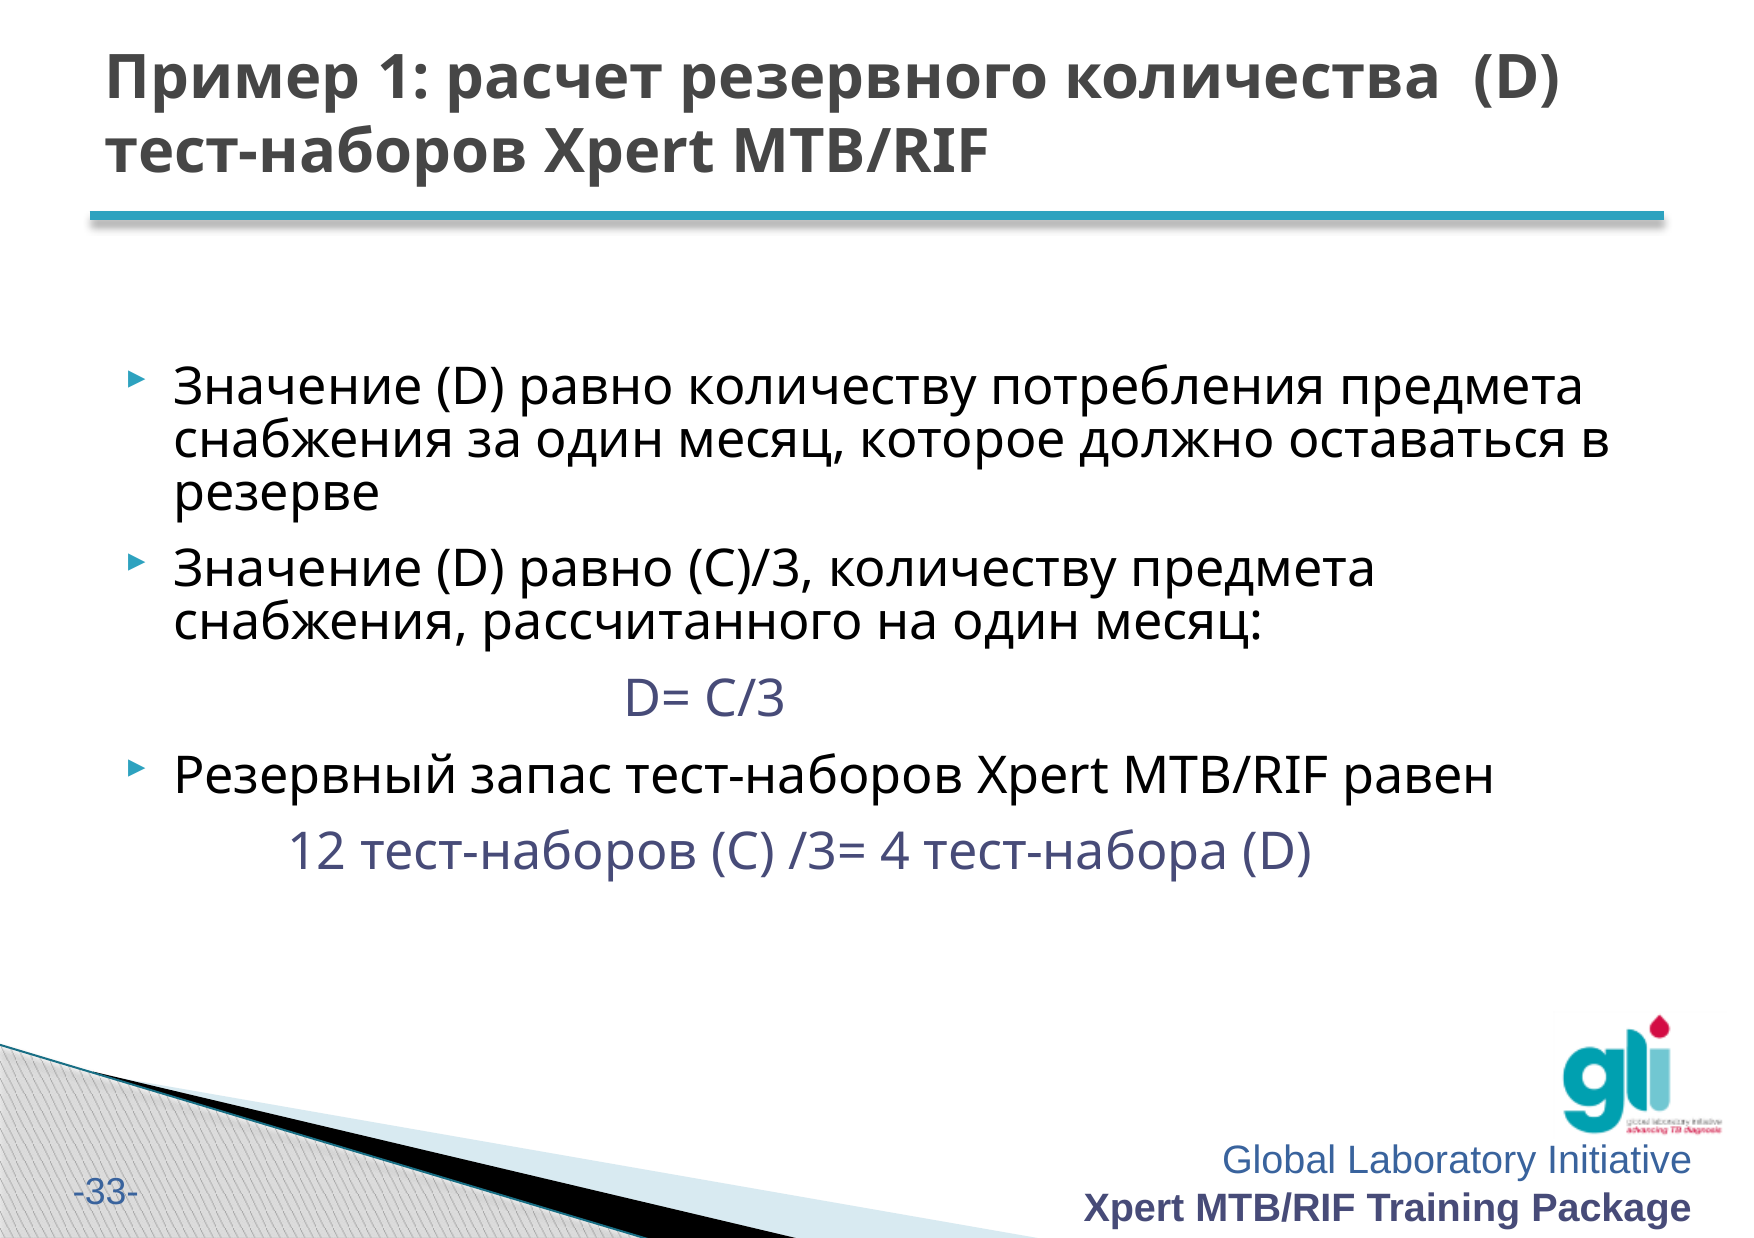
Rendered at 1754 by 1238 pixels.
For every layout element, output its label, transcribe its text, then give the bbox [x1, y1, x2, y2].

picture [1553, 1011, 1727, 1139]
list Значение (D) равно количеству потребления предмета снабжения за один месяц, которое должно оставаться в резерве Значение (D) равно (C)/3, количеству предмета снабжения, рассчитанного на один месяц: D= C/3 Резервный запас тест-наборов Xpert MTB/RIF равен 12 тест-наборов (C) /3= 4 тест-набора (D) [87, 267, 1666, 996]
title Пример 1: расчет резервного количества (D) тест-наборов Xpert MTB/RIF [87, 28, 1666, 195]
